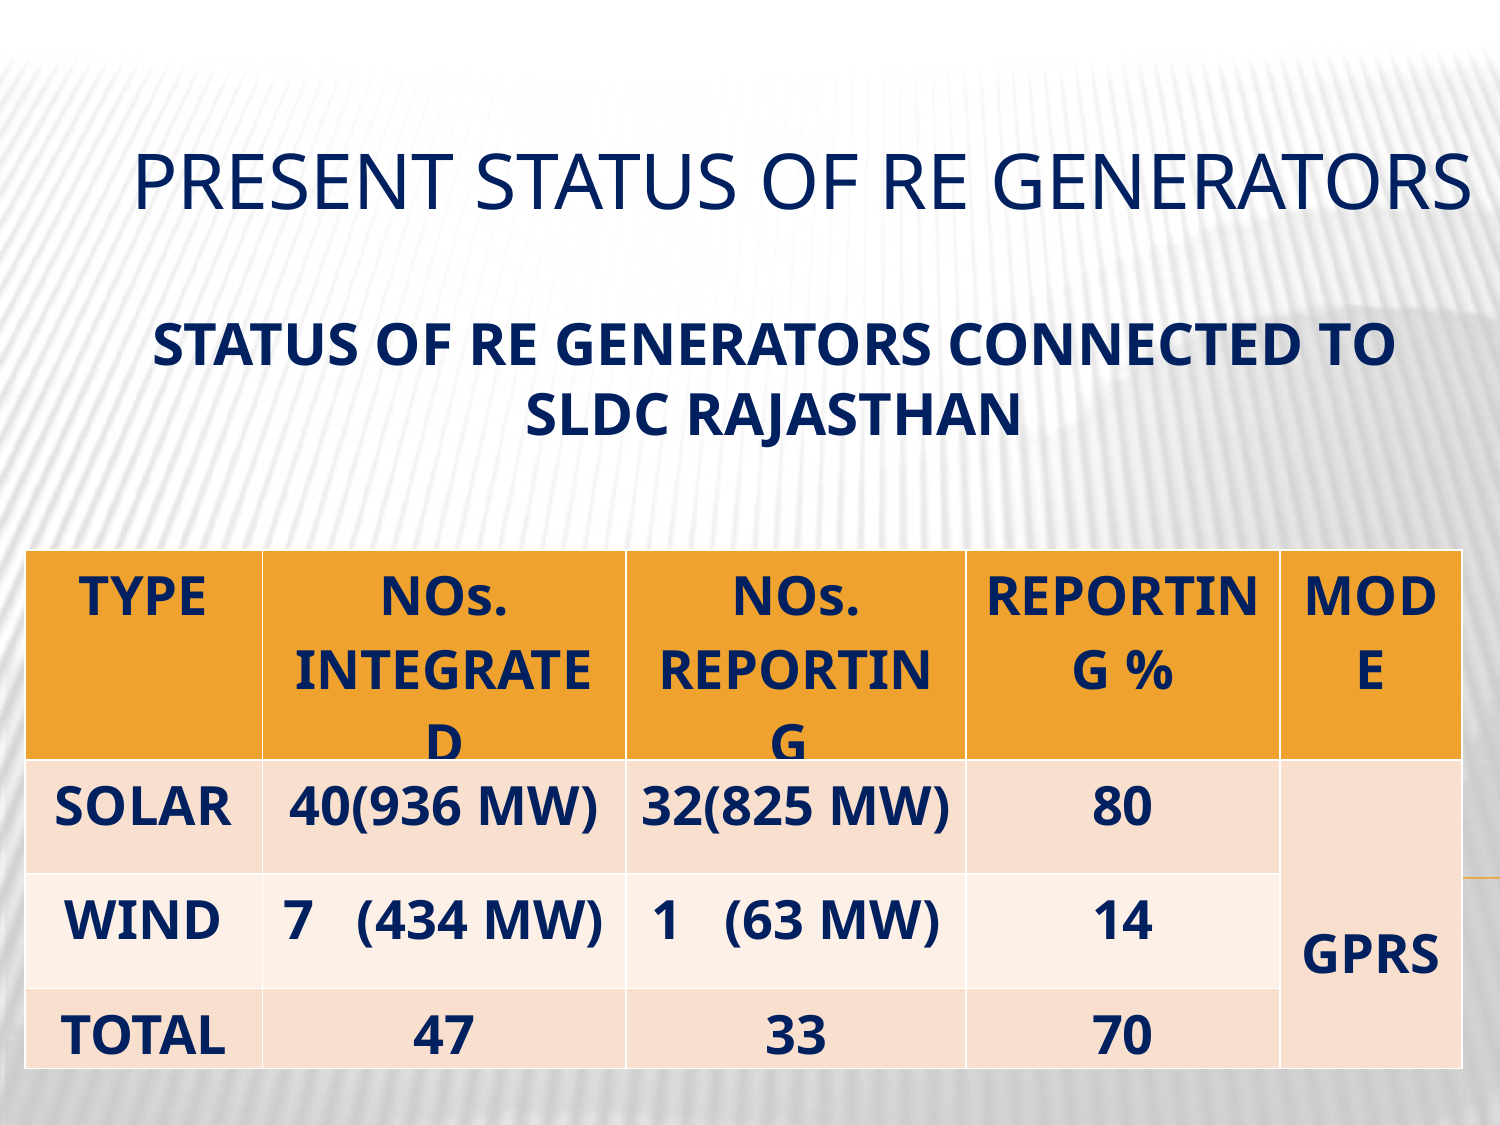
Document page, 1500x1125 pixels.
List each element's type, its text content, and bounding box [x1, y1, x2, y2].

table_cell 47 [263, 989, 625, 1068]
table_cell TOTAL [26, 989, 262, 1068]
table_cell 14 [967, 875, 1279, 988]
table_cell 80 [967, 761, 1279, 873]
table_cell 40(936 MW) [263, 761, 625, 873]
table_cell 70 [967, 989, 1279, 1068]
table_cell GPRS [1281, 761, 1461, 1068]
text_box STATUS OF RE GENERATORS CONNECTED TO SLDC RAJASTHAN [99, 299, 1450, 488]
table_cell 33 [627, 989, 965, 1068]
table_header MODE [1281, 551, 1461, 759]
table_header NOs. INTEGRATED [263, 551, 625, 759]
table_cell 32(825 MW) [627, 761, 965, 873]
table_cell 7 (434 MW) [263, 875, 625, 988]
table_header REPORTING % [967, 551, 1279, 759]
table_cell SOLAR [26, 761, 262, 873]
table_cell WIND [26, 875, 262, 988]
table_header NOs. REPORTING [627, 551, 965, 759]
table_cell 1 (63 MW) [627, 875, 965, 988]
table_header TYPE [26, 551, 262, 759]
text_box PRESENT STATUS OF RE GENERATORS [116, 124, 1489, 233]
